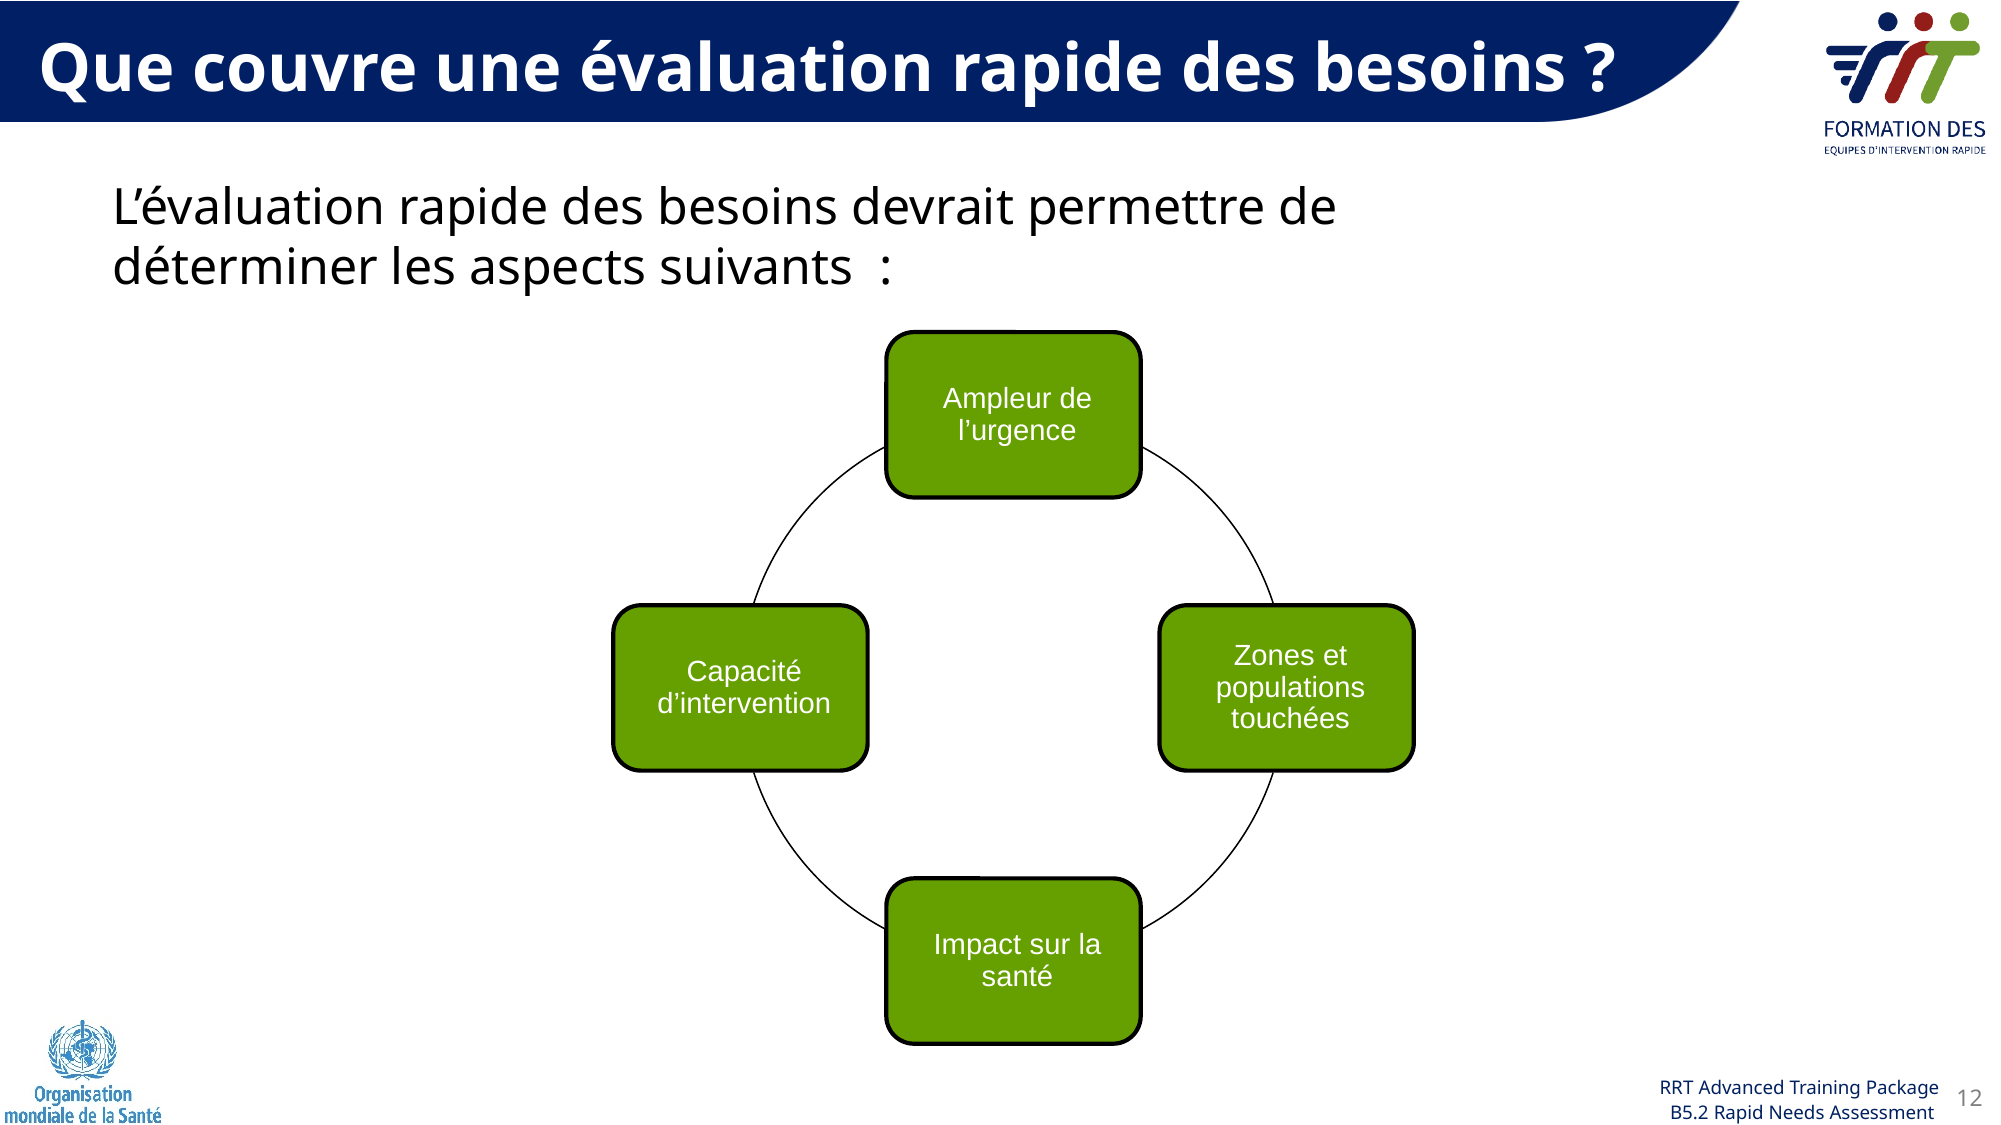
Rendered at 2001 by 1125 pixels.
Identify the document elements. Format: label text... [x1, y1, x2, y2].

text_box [447, 331, 1580, 1045]
picture [3, 1018, 162, 1124]
picture [1824, 11, 1986, 156]
picture [0, 1, 1762, 122]
text_box L’évaluation rapide des besoins devrait permettre de déterminer les aspects suivants : [97, 167, 1504, 312]
text_box Que couvre une évaluation rapide des besoins ? [30, 7, 1645, 132]
